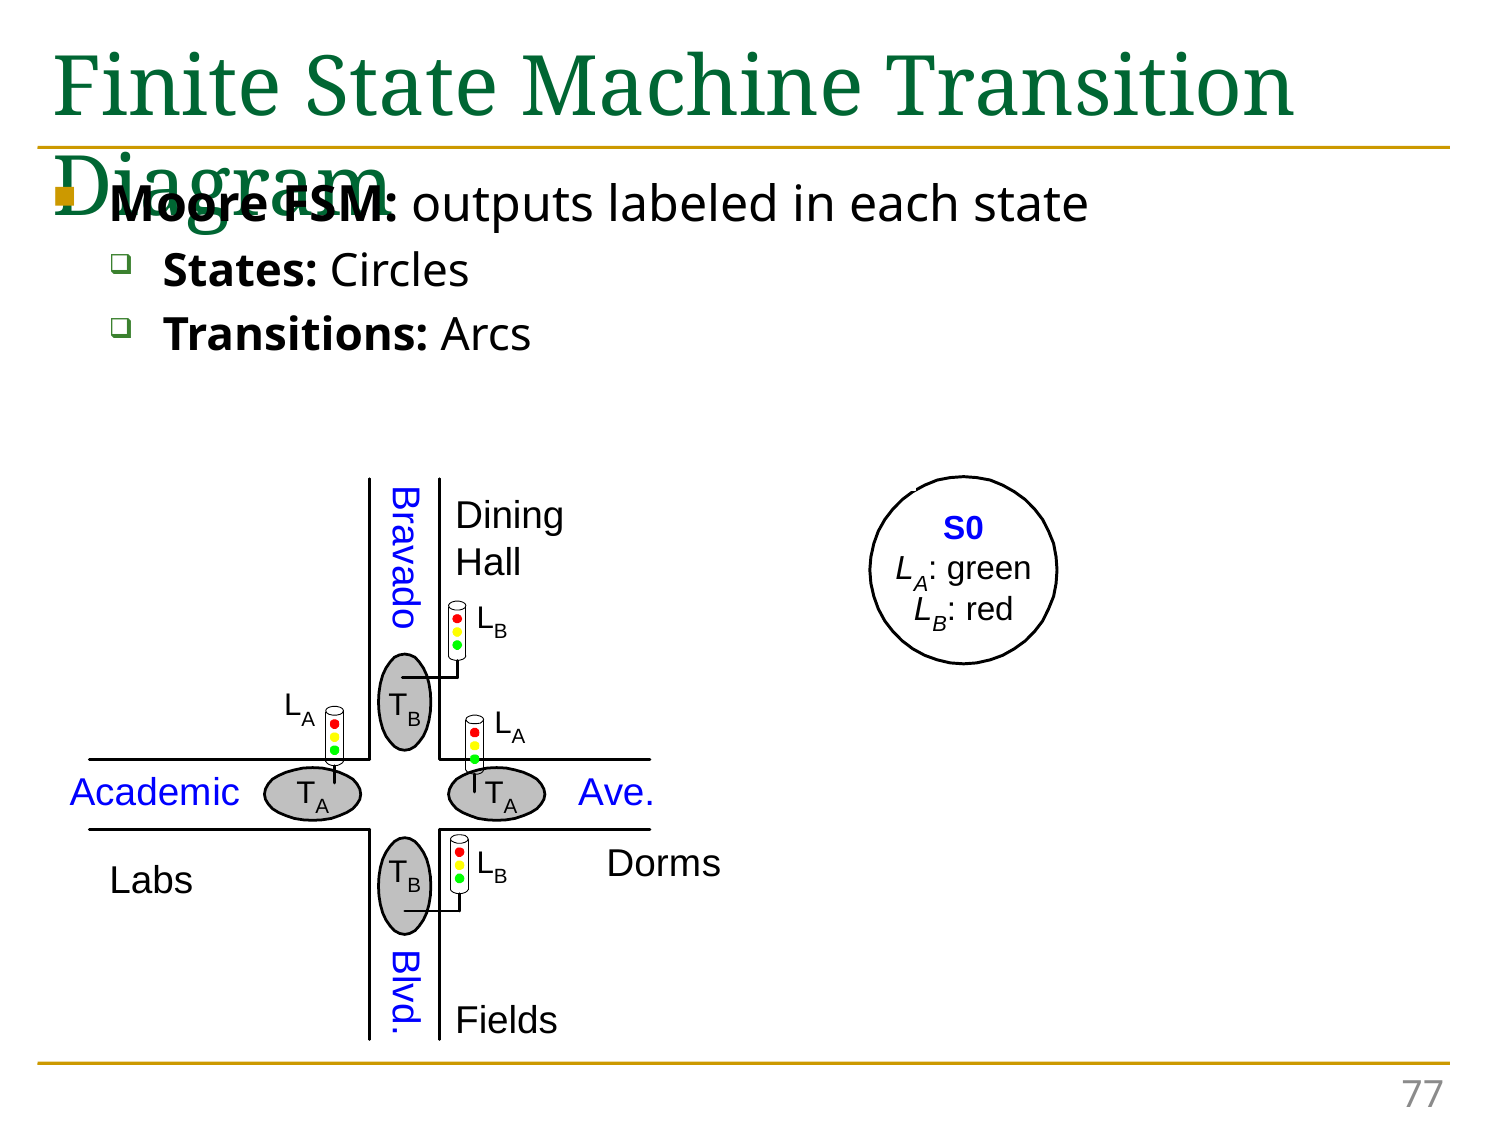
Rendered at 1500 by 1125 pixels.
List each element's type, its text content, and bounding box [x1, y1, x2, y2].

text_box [49, 465, 750, 1063]
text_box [762, 408, 1419, 1063]
list Moore FSM: outputs labeled in each state States: Circles Transitions: Arcs [37, 163, 1450, 1016]
slide_number 77 [1121, 1066, 1460, 1125]
title Finite State Machine Transition Diagram [37, 24, 1450, 163]
